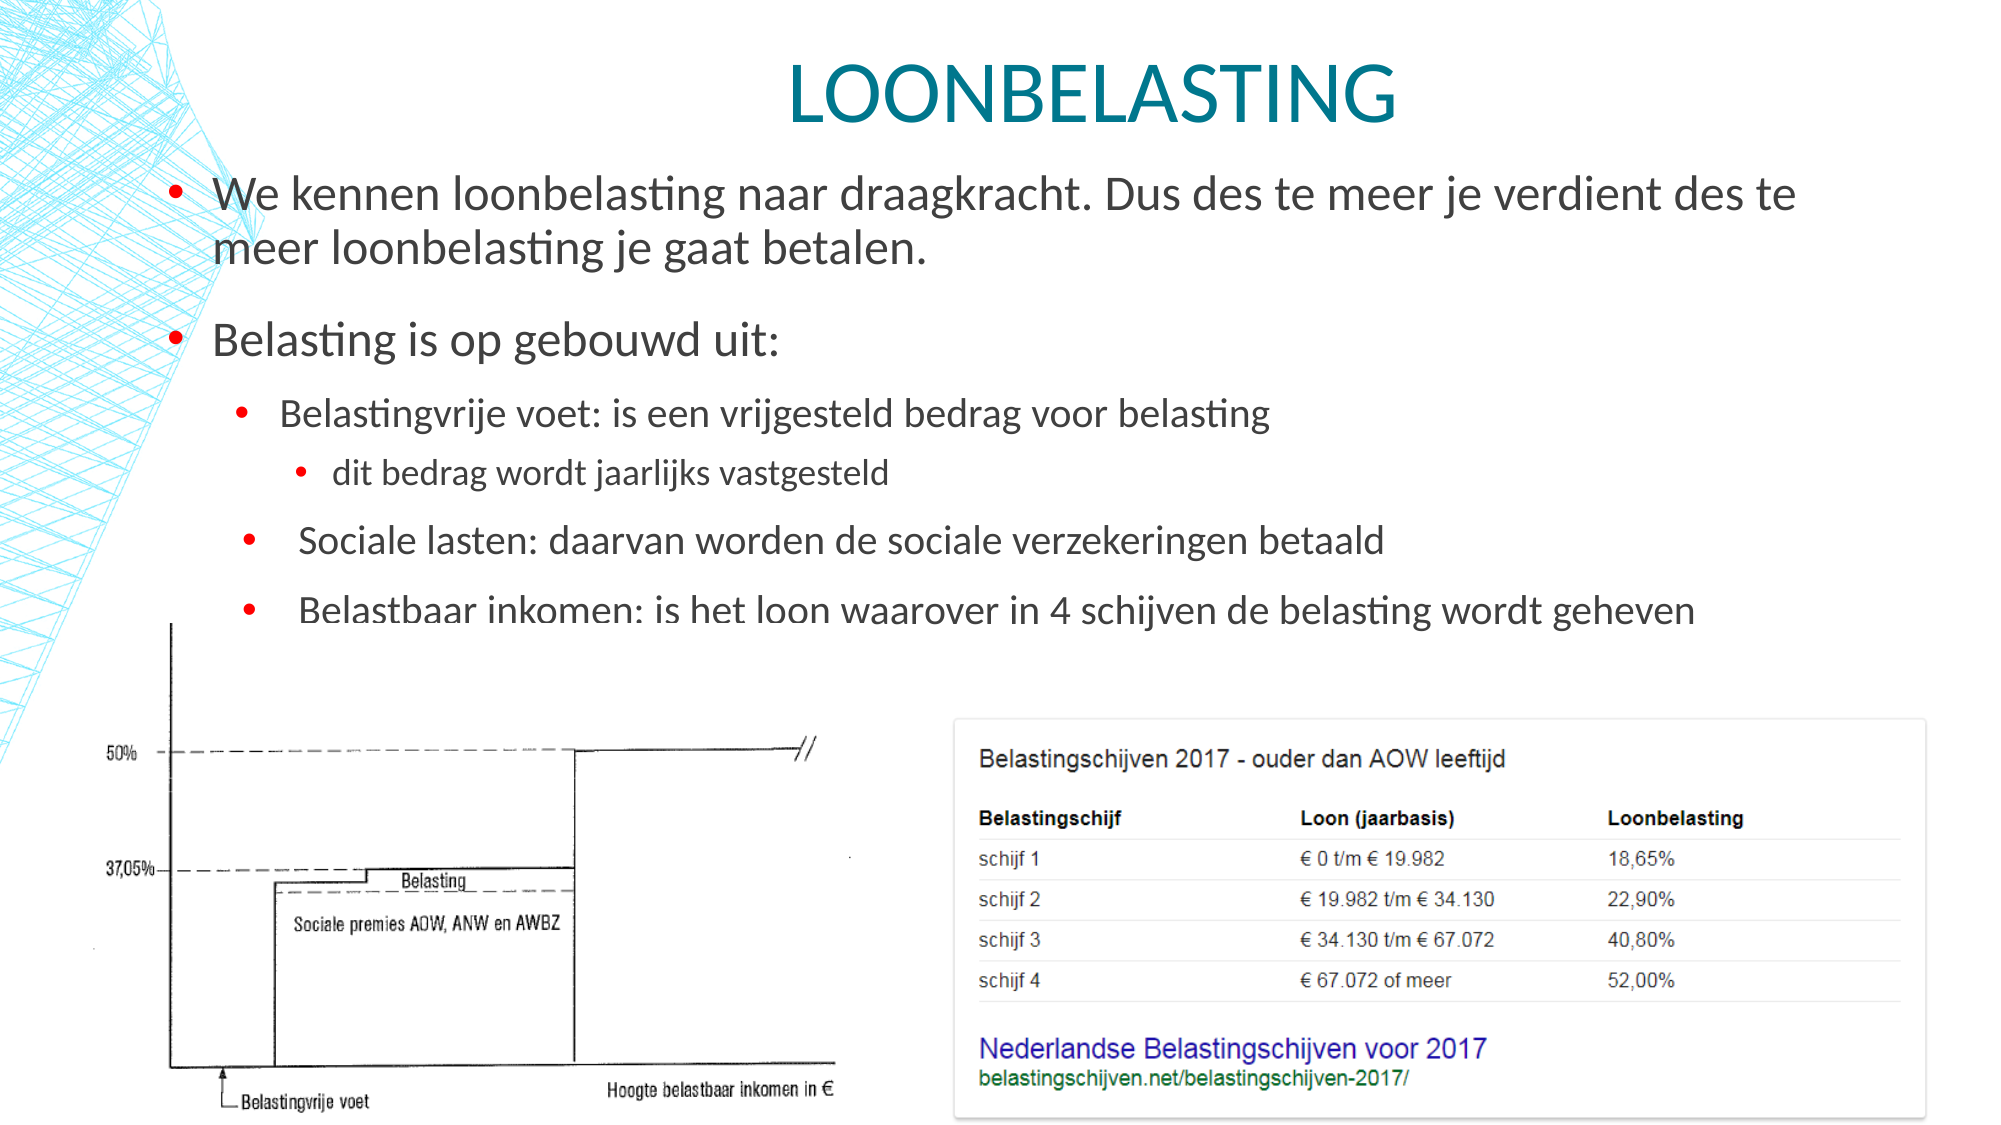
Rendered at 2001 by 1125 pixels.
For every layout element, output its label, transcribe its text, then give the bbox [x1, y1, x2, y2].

title Loonbelasting [324, 42, 1863, 149]
list We kennen loonbelasting naar draagkracht. Dus des te meer je verdient des te meer loonbelasting je gaat betalen. Belasting is op gebouwd uit: Belastingvrije voet: is een vrijgesteld bedrag voor belasting dit bedrag wordt jaarlijks vastgesteld Sociale lasten: daarvan worden de sociale verzekeringen betaald Belastbaar inkomen: is het loon waarover in 4 schijven de belasting wordt geheven [152, 159, 1863, 1062]
picture [0, 0, 2001, 1125]
